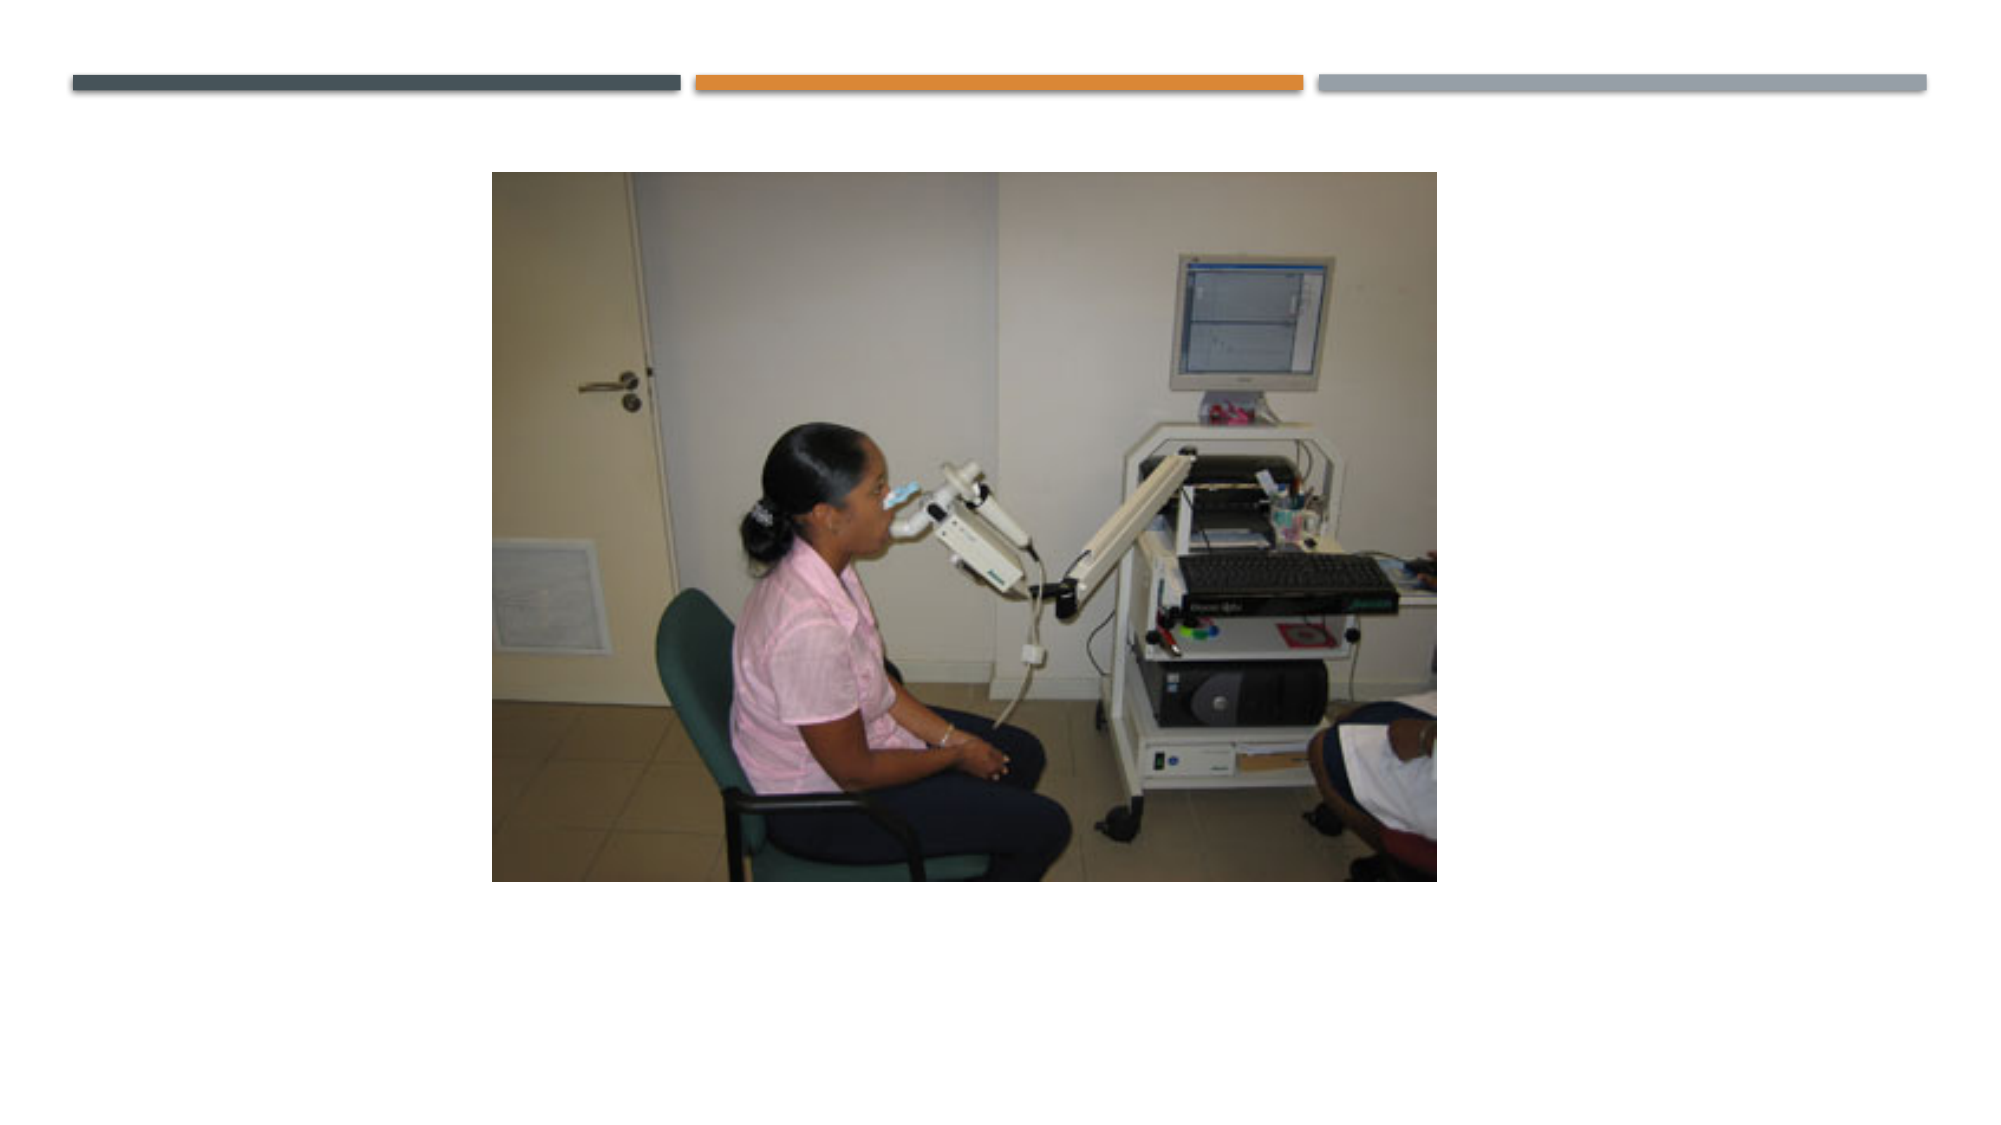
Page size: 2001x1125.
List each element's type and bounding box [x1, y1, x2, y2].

picture [491, 172, 1438, 882]
